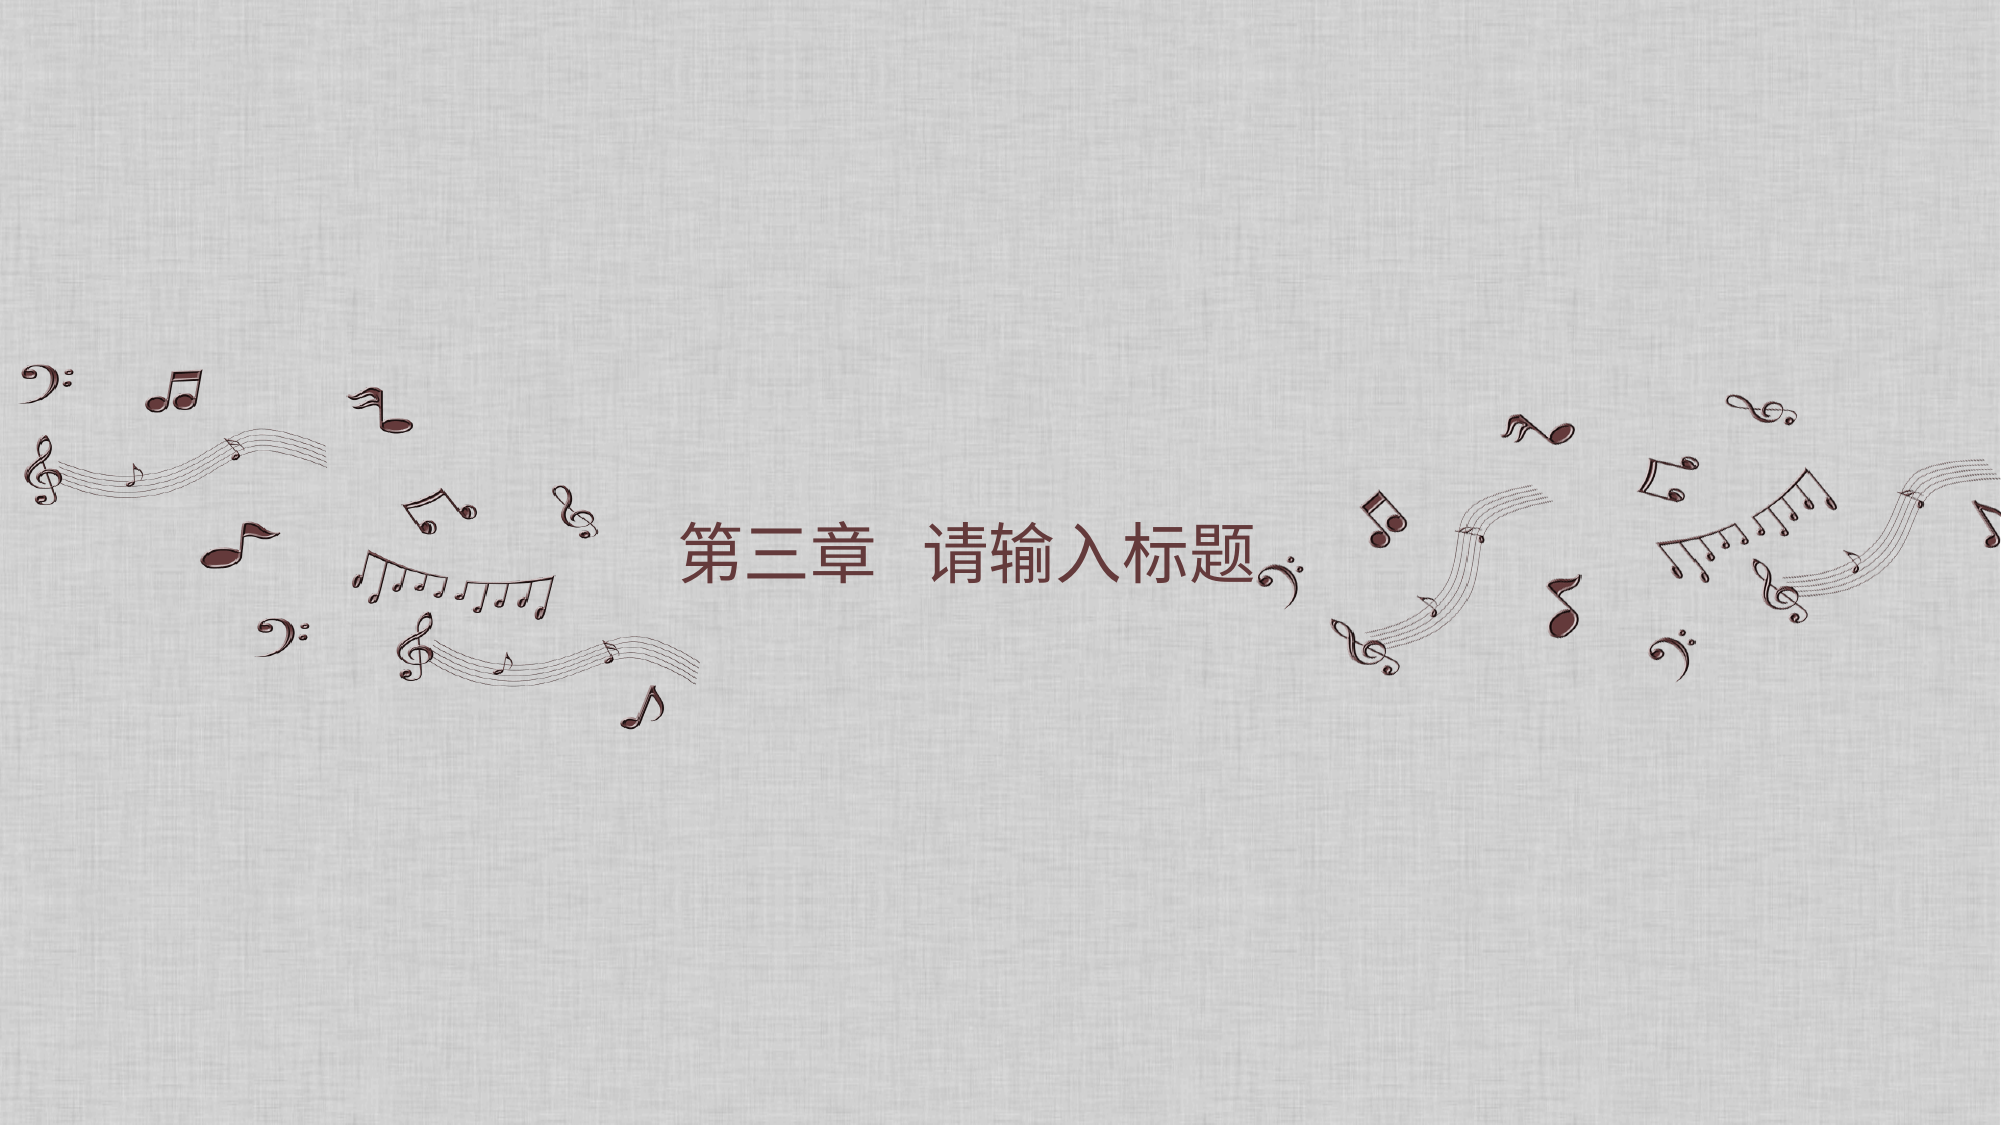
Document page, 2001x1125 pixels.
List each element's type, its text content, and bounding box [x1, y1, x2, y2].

picture [0, 0, 2001, 1125]
text_box 第三章 请输入标题 [735, 504, 1246, 599]
